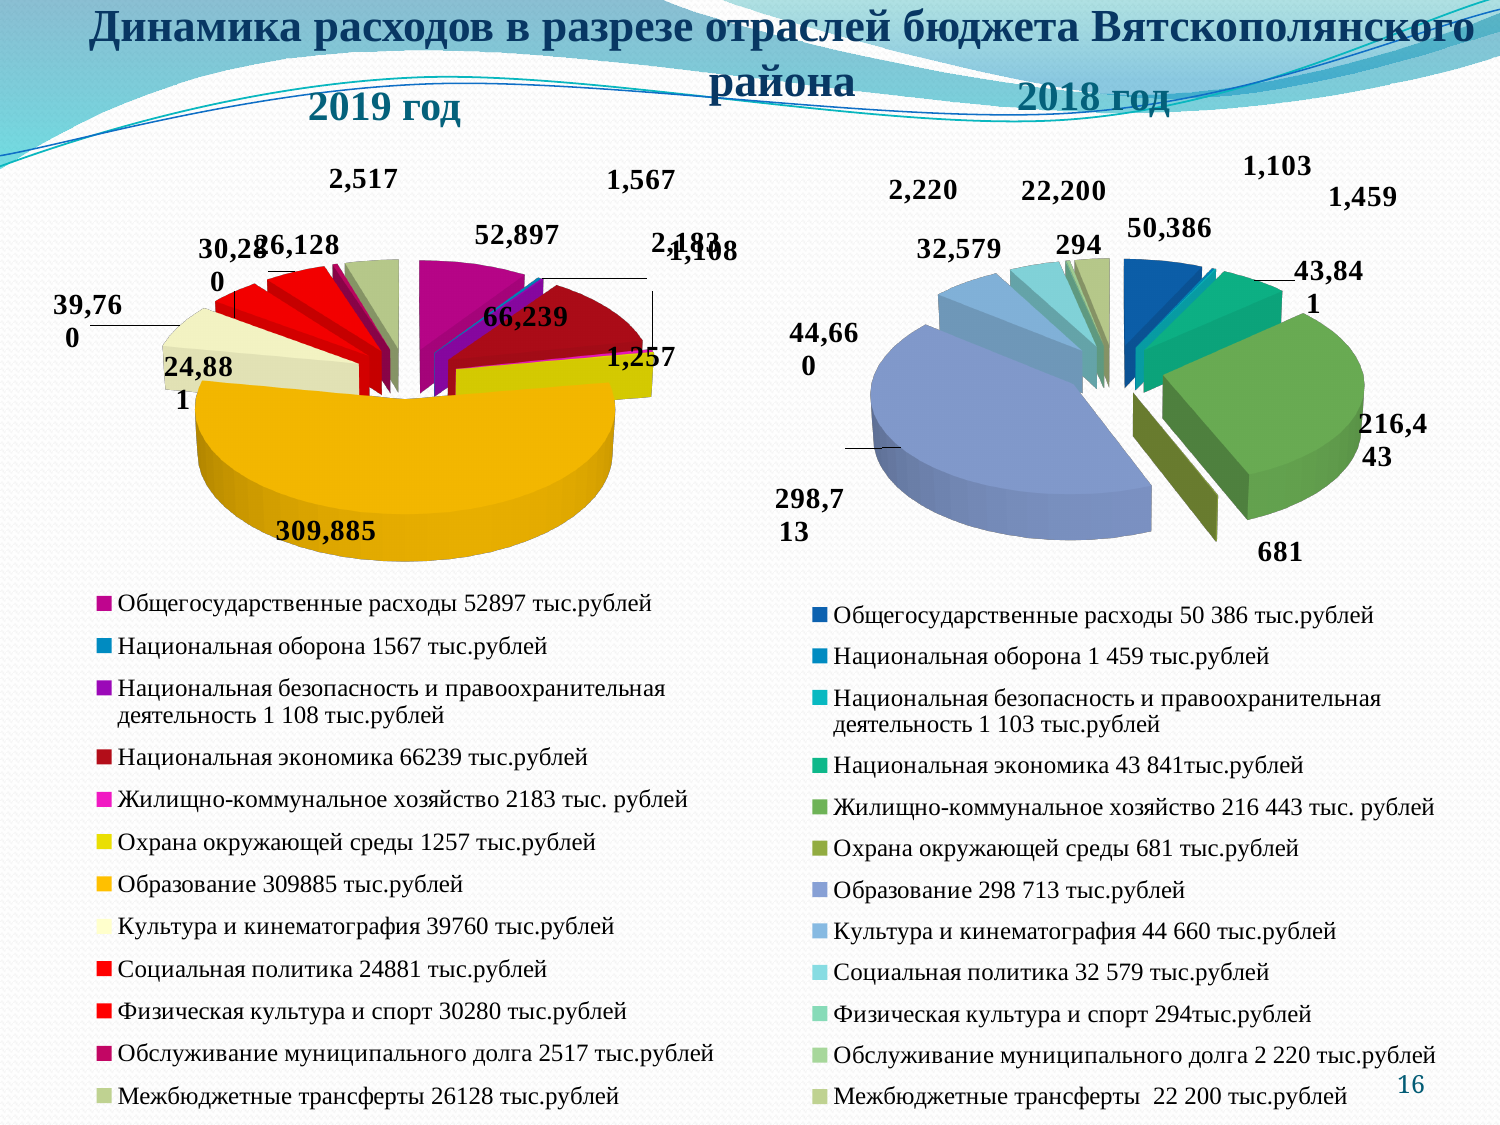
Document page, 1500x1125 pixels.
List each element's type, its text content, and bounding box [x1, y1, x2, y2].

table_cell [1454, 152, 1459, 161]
chart [52, 148, 1454, 1125]
title Динамика расходов в разрезе отраслей бюджета Вятскополянского района [64, 30, 1500, 161]
list 2018 год [761, 113, 1425, 129]
list 2019 год [64, 78, 715, 129]
